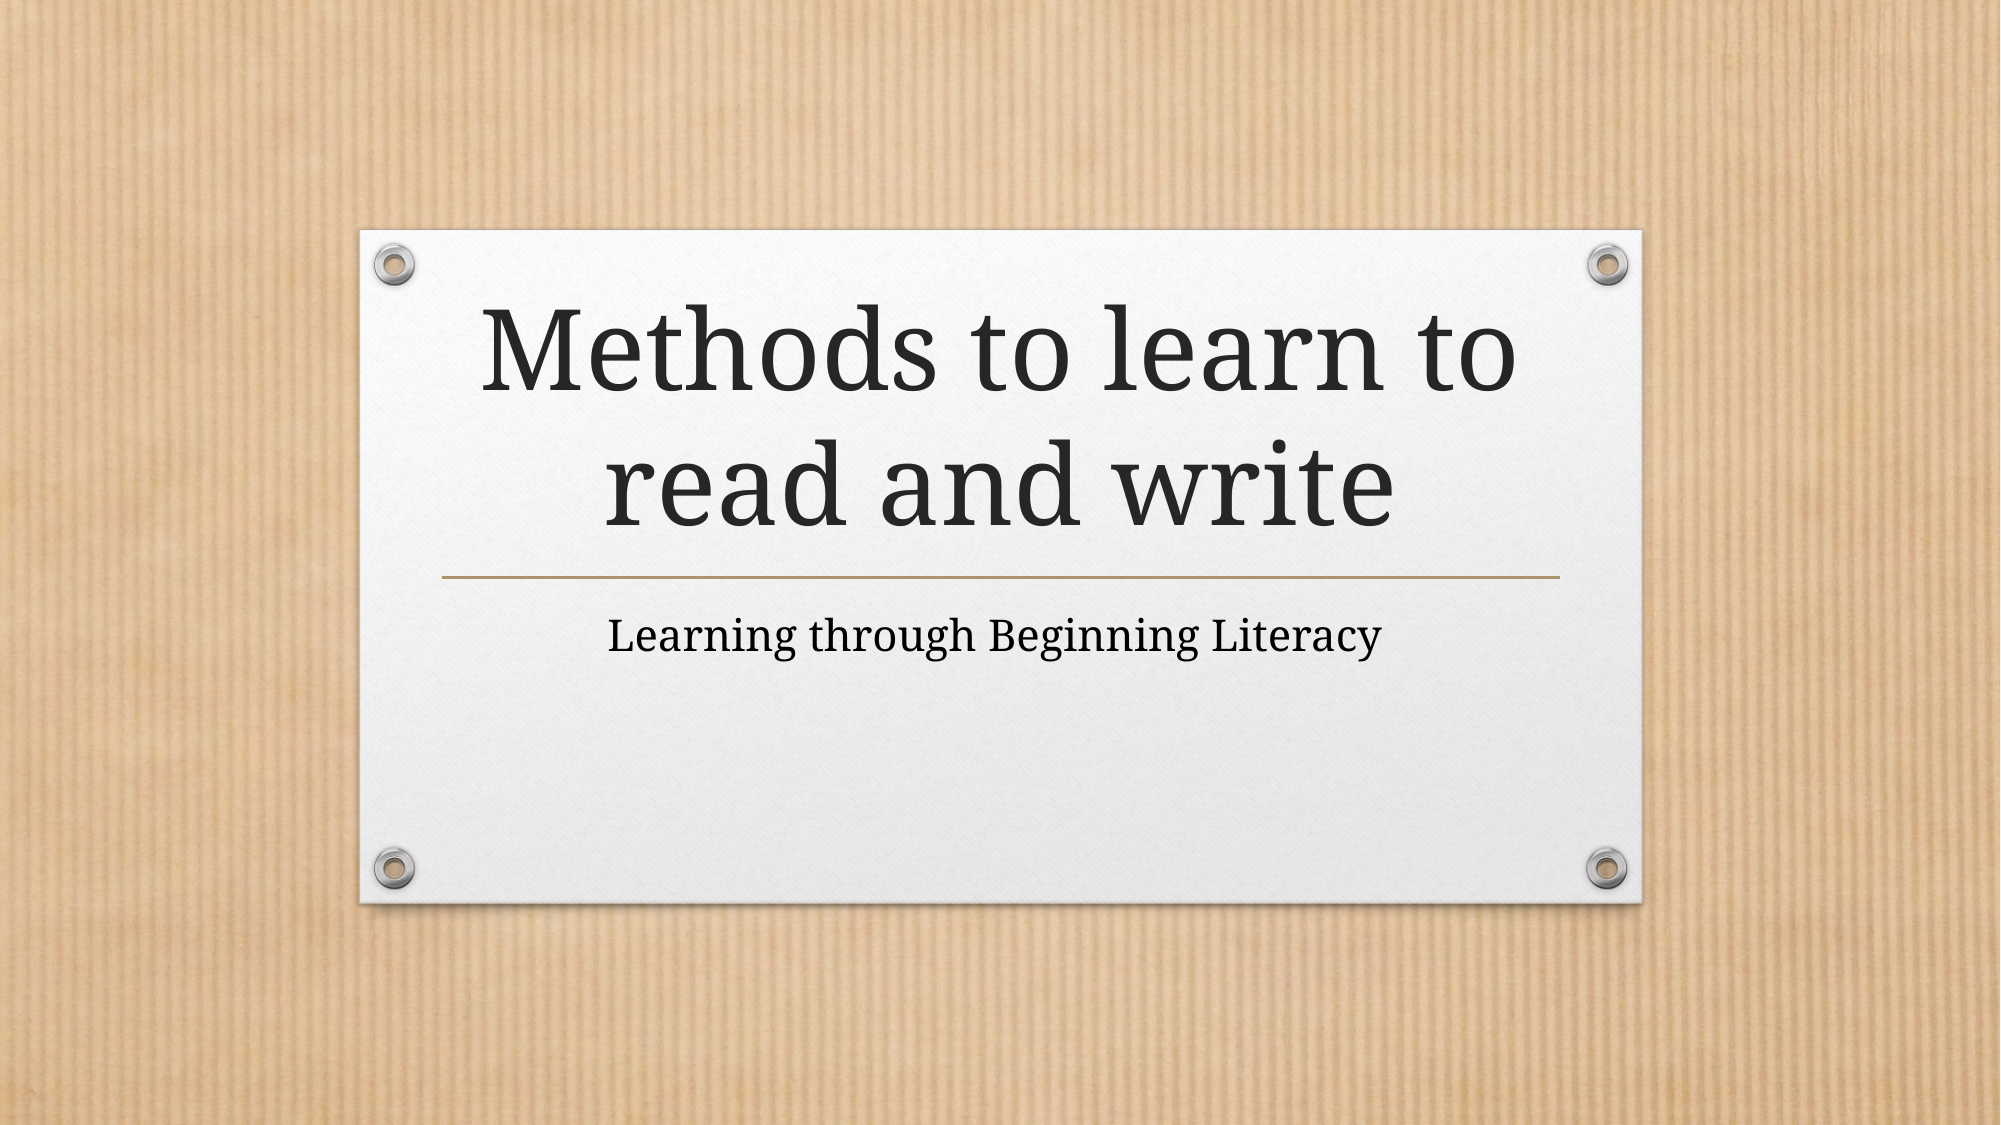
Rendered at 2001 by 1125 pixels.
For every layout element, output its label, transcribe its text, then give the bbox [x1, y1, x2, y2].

subtitle Learning through Beginning Literacy [441, 600, 1560, 817]
picture [0, 0, 2001, 1125]
title Methods to learn to read and write [441, 306, 1560, 556]
